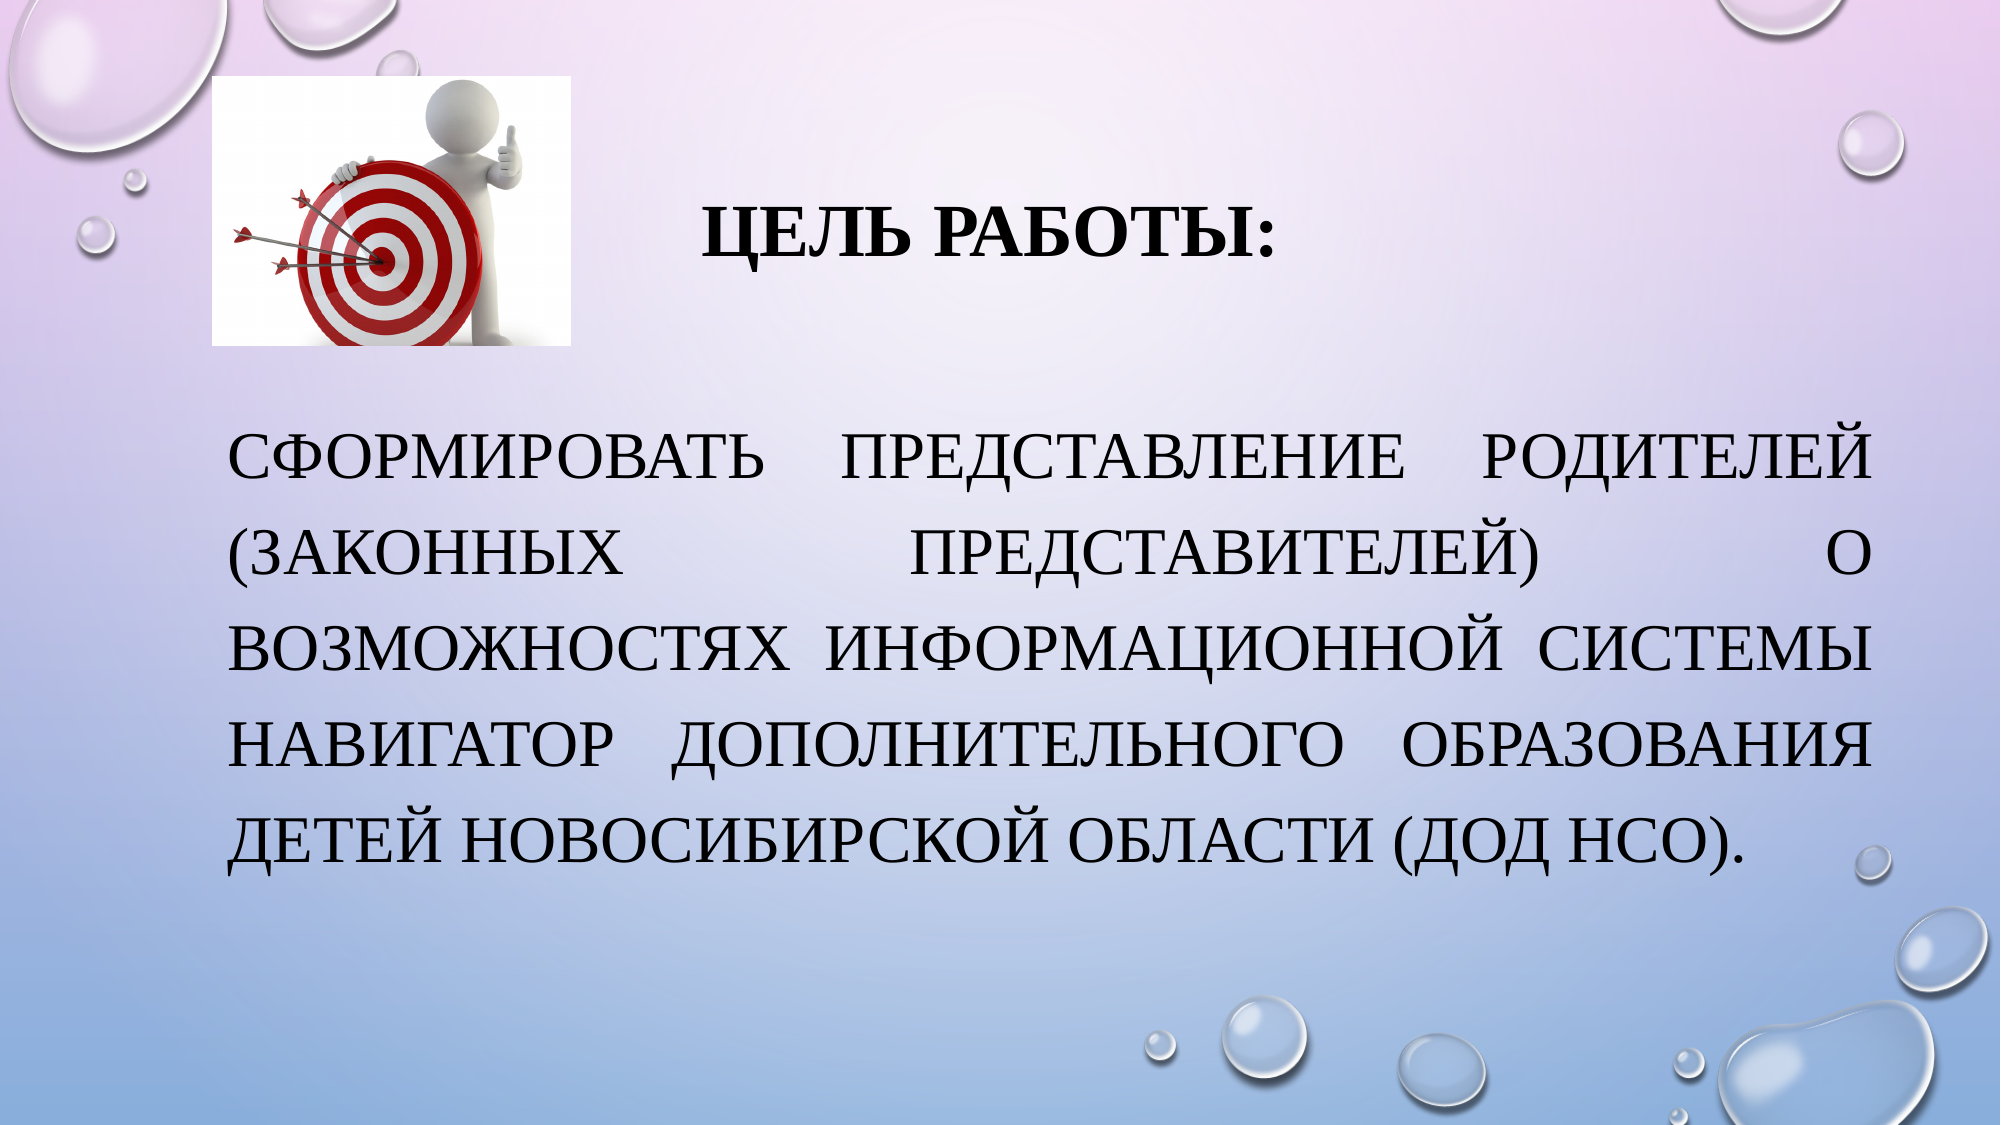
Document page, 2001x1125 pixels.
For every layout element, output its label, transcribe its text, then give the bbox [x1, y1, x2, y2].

title Цель работы: [149, 101, 1851, 364]
list сформировать представление родителей (законных представителей) о возможностях информационной системы Навигатор дополнительного образования детей Новосибирской области (ДОД НСО). [212, 388, 1890, 1013]
picture [0, 0, 2000, 1125]
